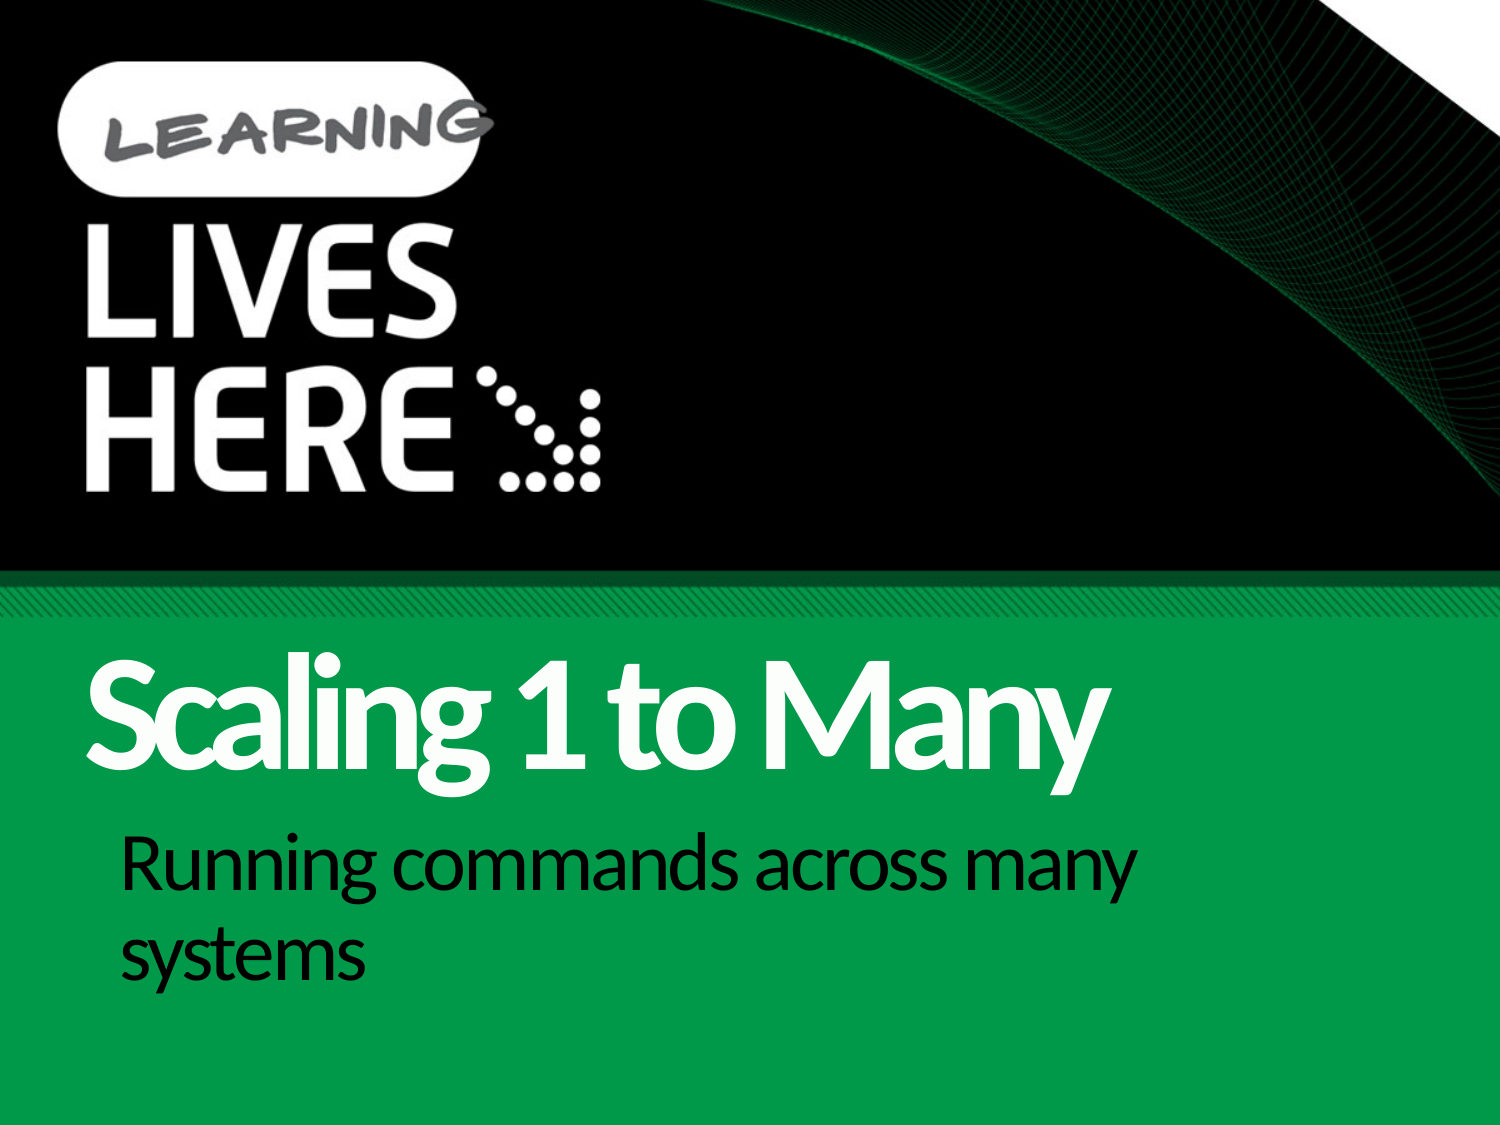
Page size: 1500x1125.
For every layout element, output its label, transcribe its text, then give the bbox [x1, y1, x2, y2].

title Running commands across many systems [119, 818, 1375, 943]
list Scaling 1 to Many [83, 625, 1344, 800]
picture [0, 0, 1500, 1125]
